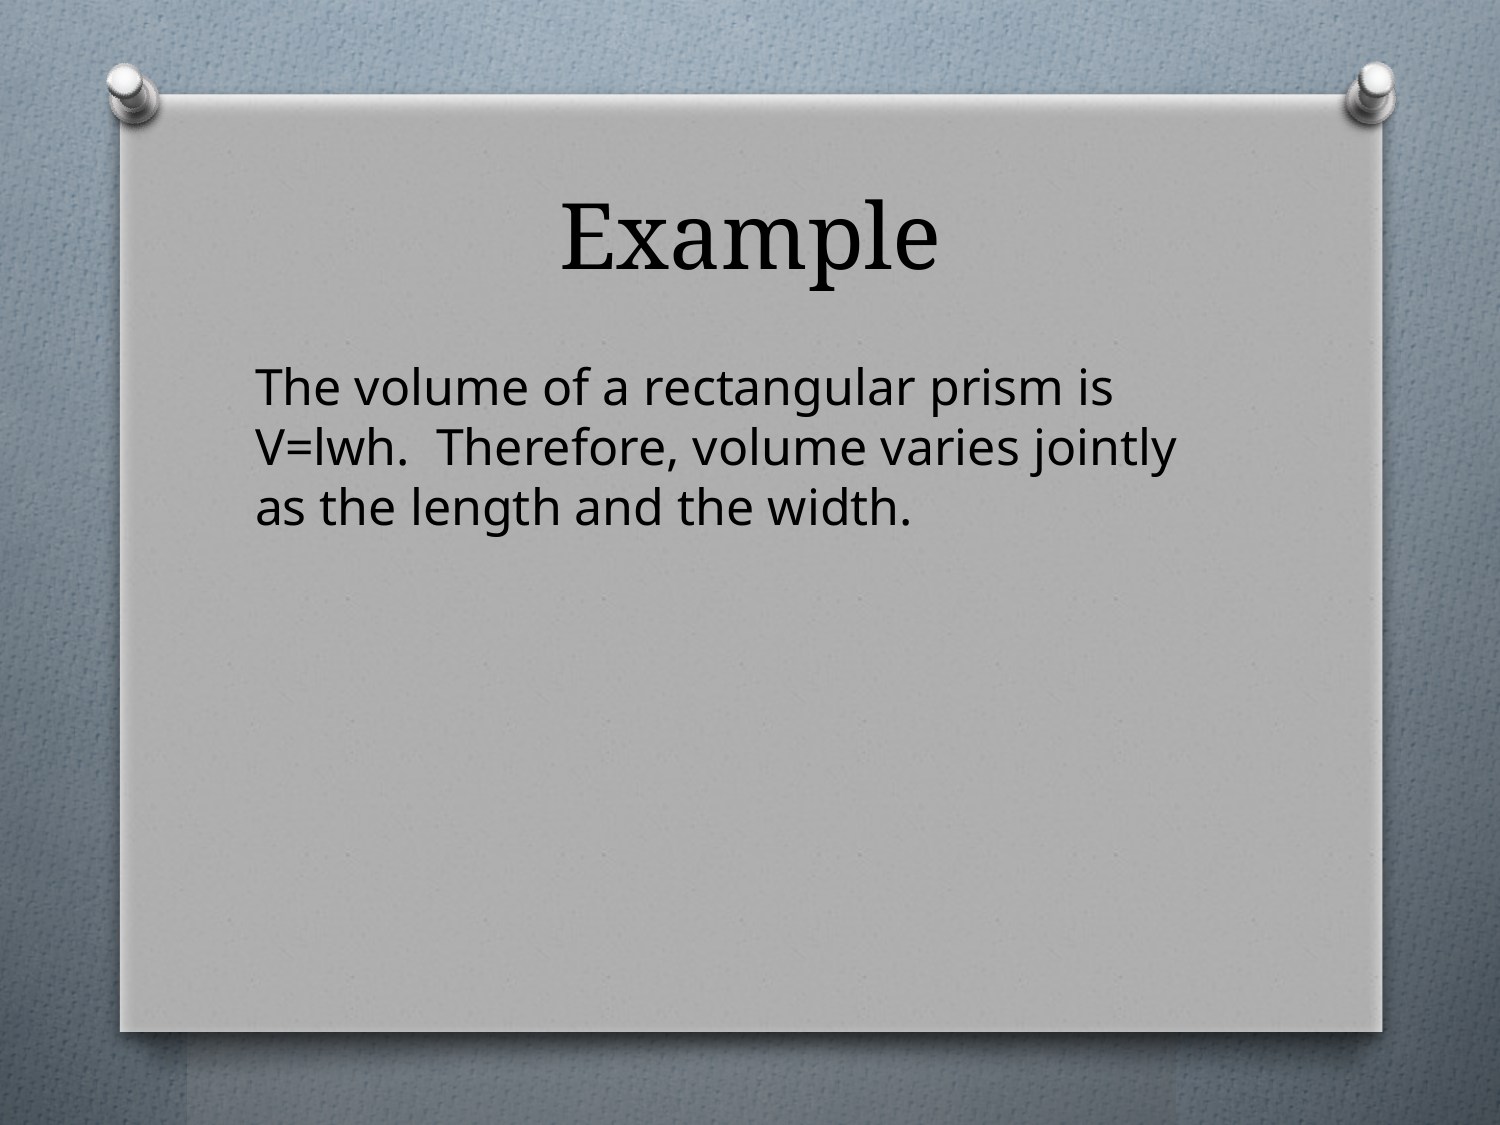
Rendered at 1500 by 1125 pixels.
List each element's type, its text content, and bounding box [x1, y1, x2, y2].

title Example [179, 134, 1323, 332]
picture [75, 29, 198, 153]
picture [1317, 35, 1439, 156]
list The volume of a rectangular prism is V=lwh. Therefore, volume varies jointly as the length and the width. [240, 347, 1257, 939]
